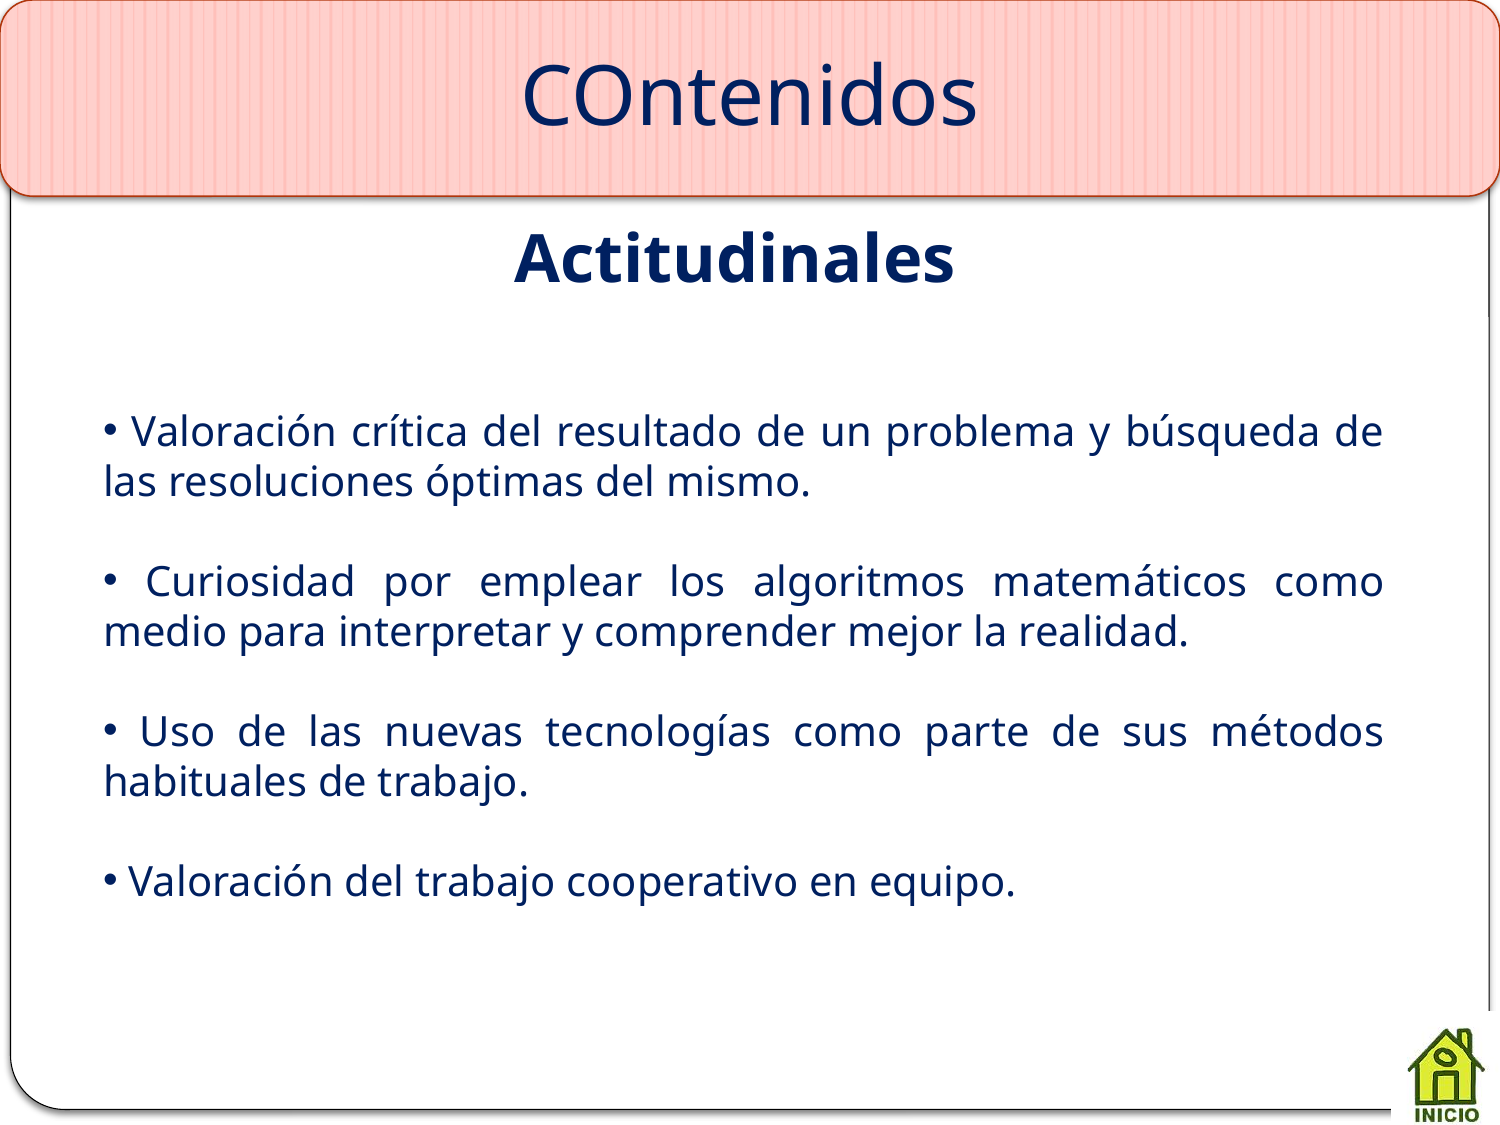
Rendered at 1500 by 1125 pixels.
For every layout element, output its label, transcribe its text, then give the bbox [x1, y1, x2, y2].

text_box Actitudinales [0, 208, 1471, 303]
picture [1390, 1011, 1500, 1125]
text_box Valoración crítica del resultado de un problema y búsqueda de las resoluciones óptimas del mismo. Curiosidad por emplear los algoritmos matemáticos como medio para interpretar y comprender mejor la realidad. Uso de las nuevas tecnologías como parte de sus métodos habituales de trabajo. Valoración del trabajo cooperativo en equipo. [88, 397, 1400, 912]
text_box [0, 0, 1500, 197]
